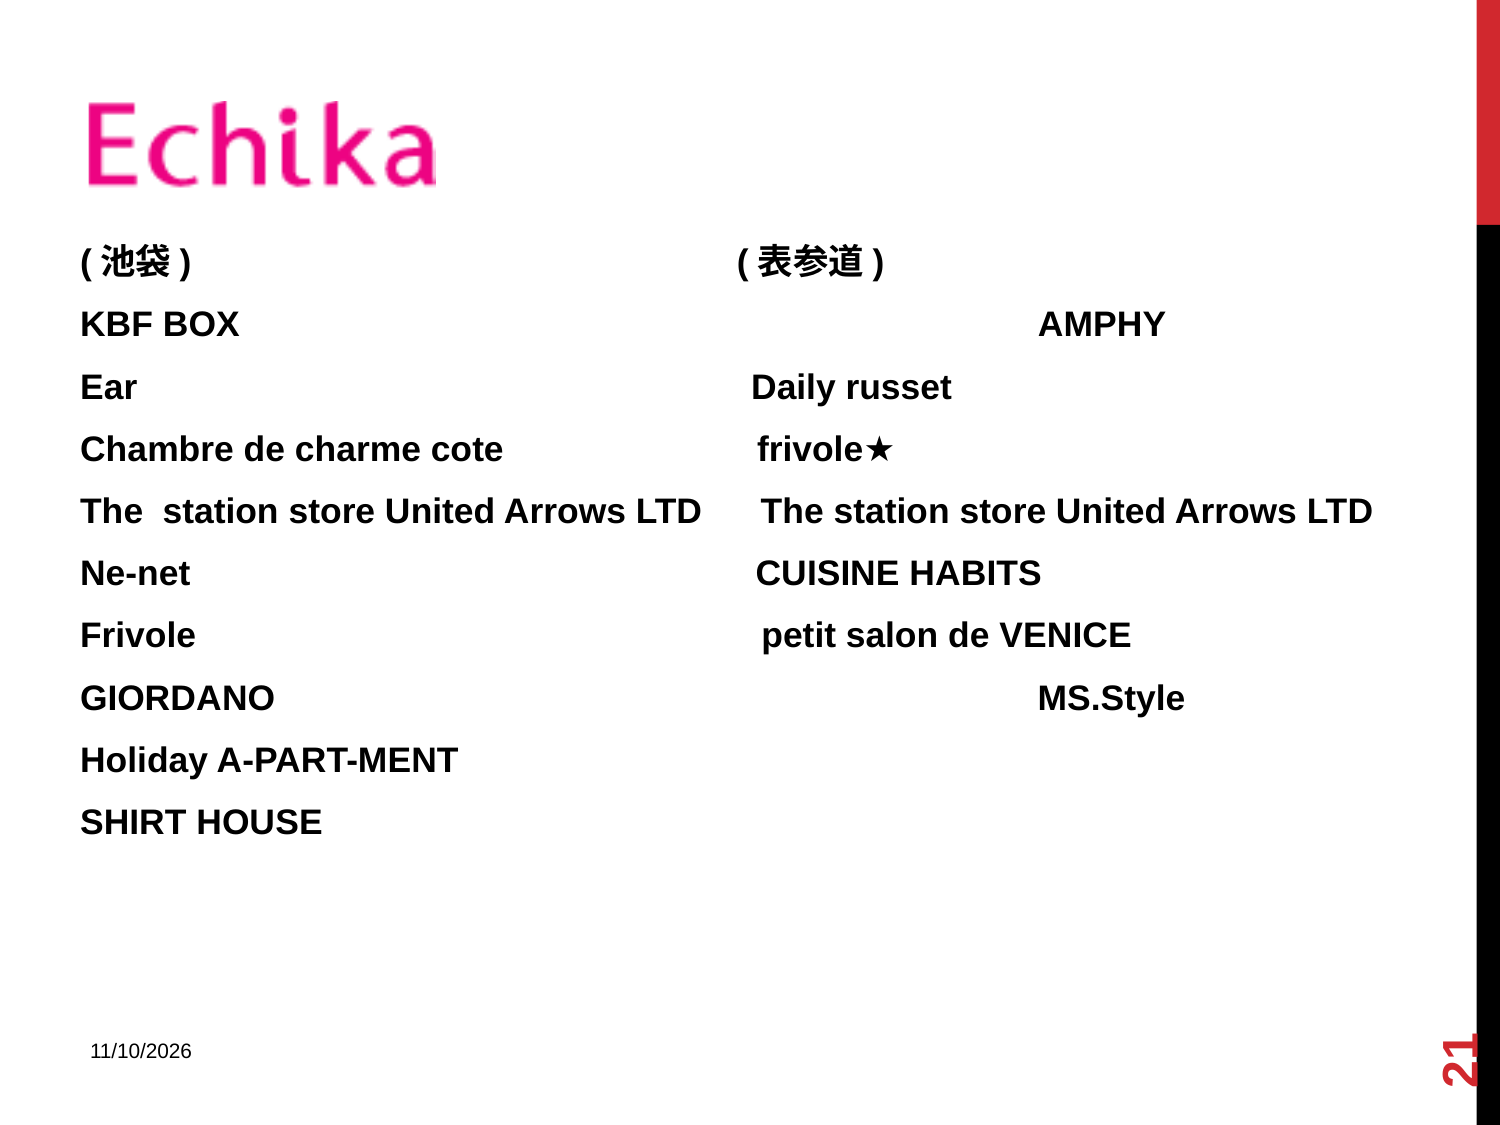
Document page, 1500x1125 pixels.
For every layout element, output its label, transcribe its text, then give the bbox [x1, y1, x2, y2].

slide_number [75, 1012, 638, 1063]
title [75, 25, 1025, 231]
list (池袋) (表参道) KBF BOX AMPHY Ear Daily russet Chambre de charme cote frivole★ The station store United Arrows LTD The station store United Arrows LTD Ne-net CUISINE HABITS Frivole petit salon de VENICE GIORDANO MS.Style Holiday A-PART-MENT SHIRT HOUSE [64, 231, 1447, 950]
slide_number 21 [1427, 887, 1488, 1104]
picture [87, 101, 437, 192]
